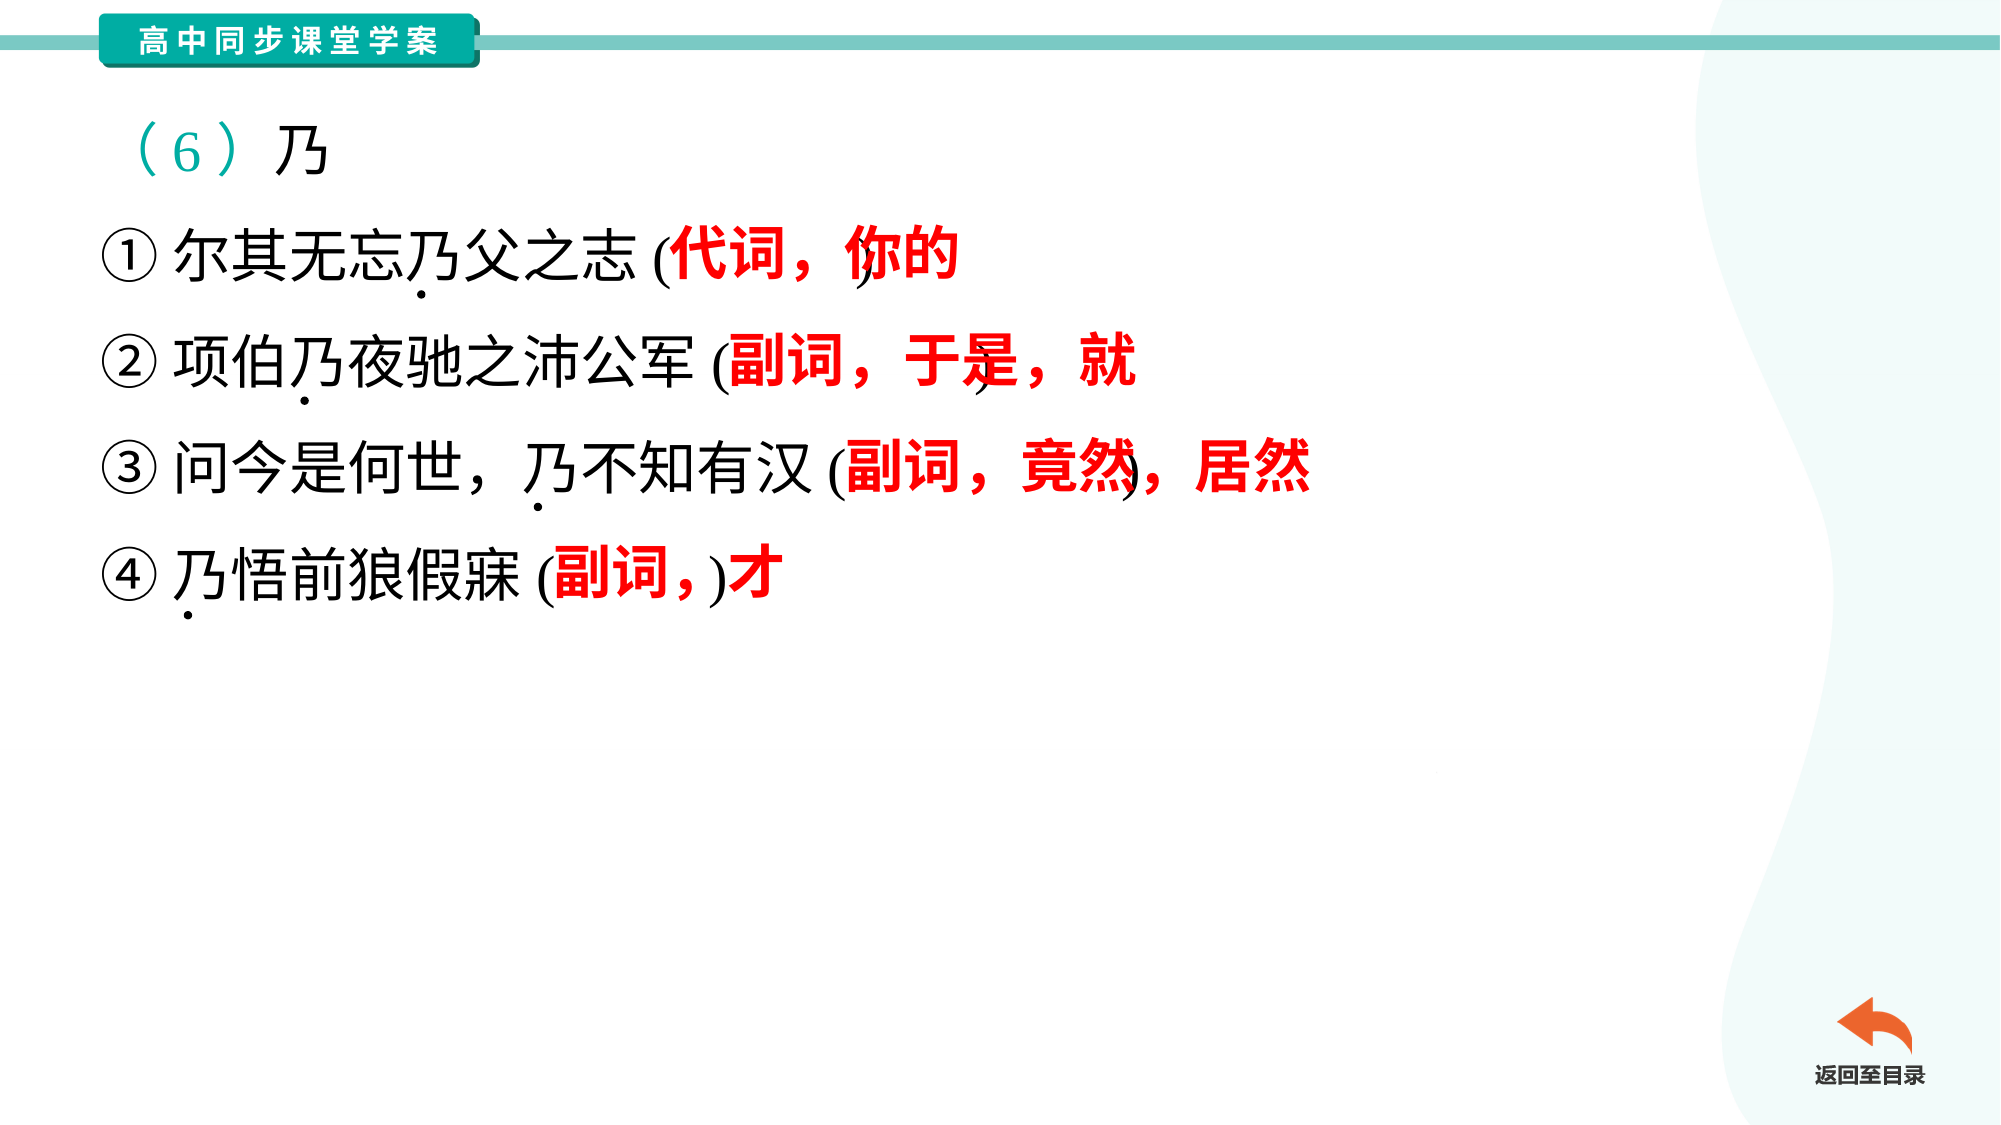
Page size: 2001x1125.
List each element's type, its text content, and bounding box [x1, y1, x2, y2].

picture [0, 0, 2000, 1125]
text_box 副词，才 [531, 503, 809, 606]
text_box [183, 611, 193, 620]
text_box （6）乃 ①尔其无忘乃父之志( ) ②项伯乃夜驰之沛公军( ) ③问今是何世，乃不知有汉( ) ④乃悟前狼假寐( ) [100, 76, 1899, 608]
text_box 副词，于是，就 [706, 290, 1159, 393]
text_box 代词，你的 [647, 184, 984, 287]
text_box [533, 502, 543, 512]
text_box 副词，竟然，居然 [822, 396, 1335, 499]
text_box [300, 396, 309, 405]
text_box [417, 290, 426, 299]
